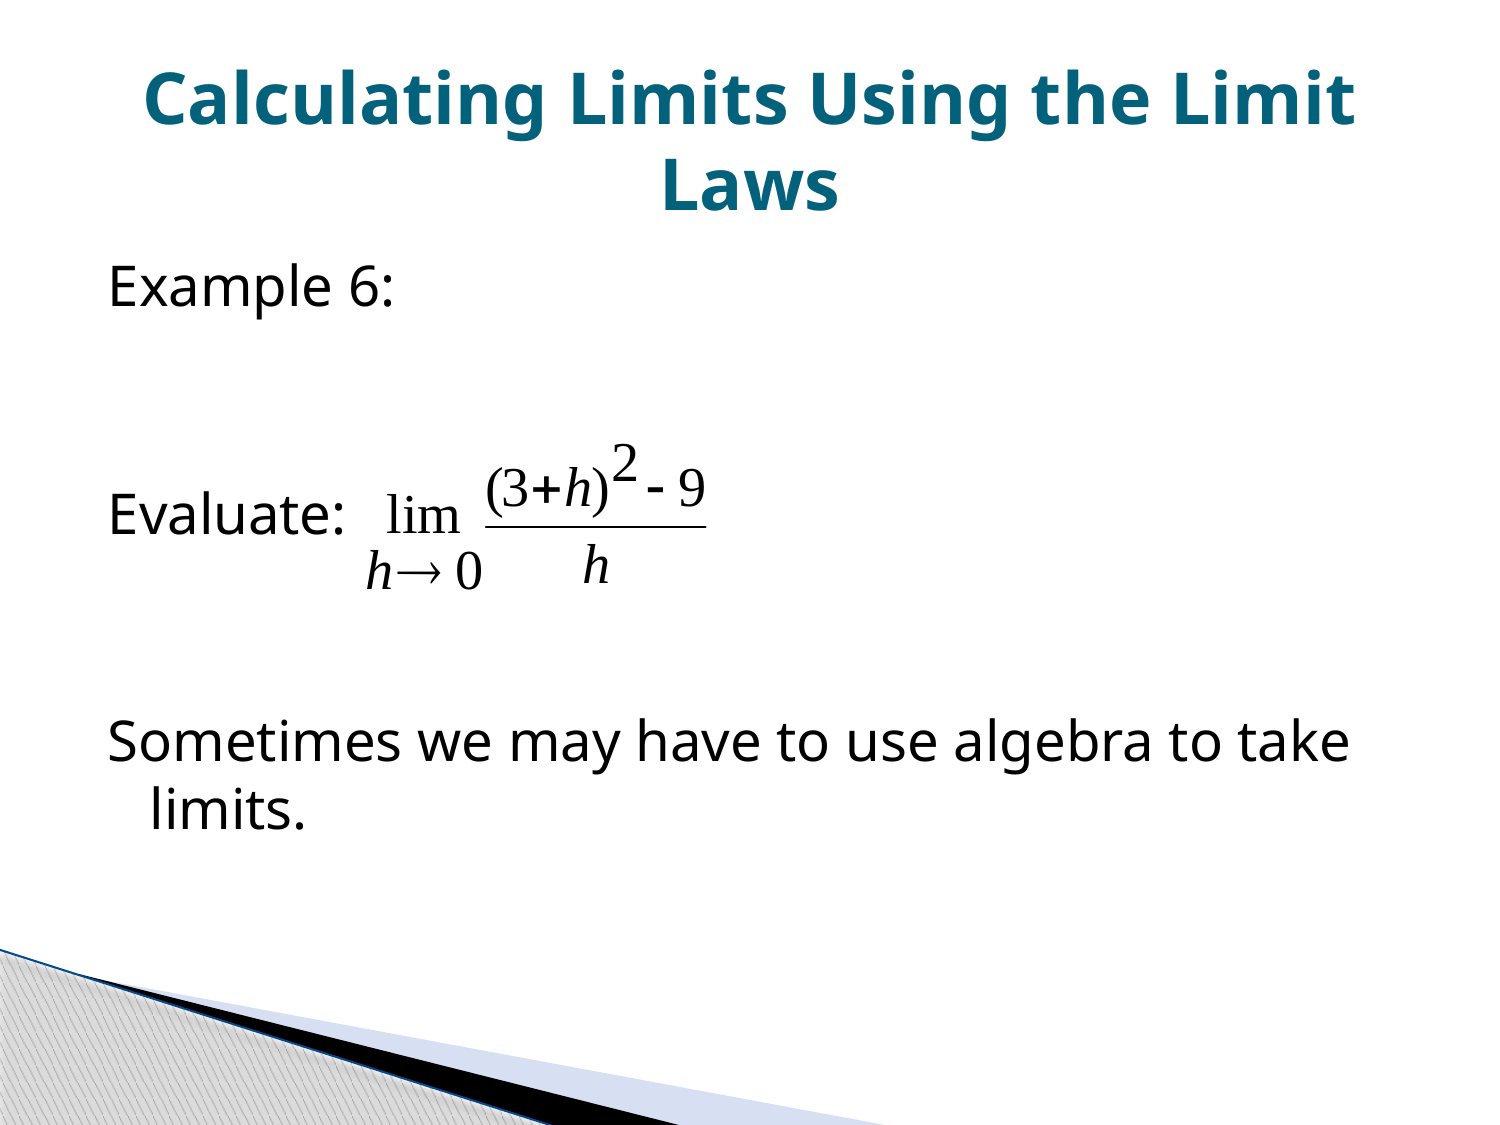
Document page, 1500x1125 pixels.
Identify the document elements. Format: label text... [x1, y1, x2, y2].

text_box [362, 437, 711, 597]
title Calculating Limits Using the Limit Laws [75, 45, 1425, 233]
list Example 6: Evaluate: Sometimes we may have to use algebra to take limits. [75, 243, 1425, 986]
